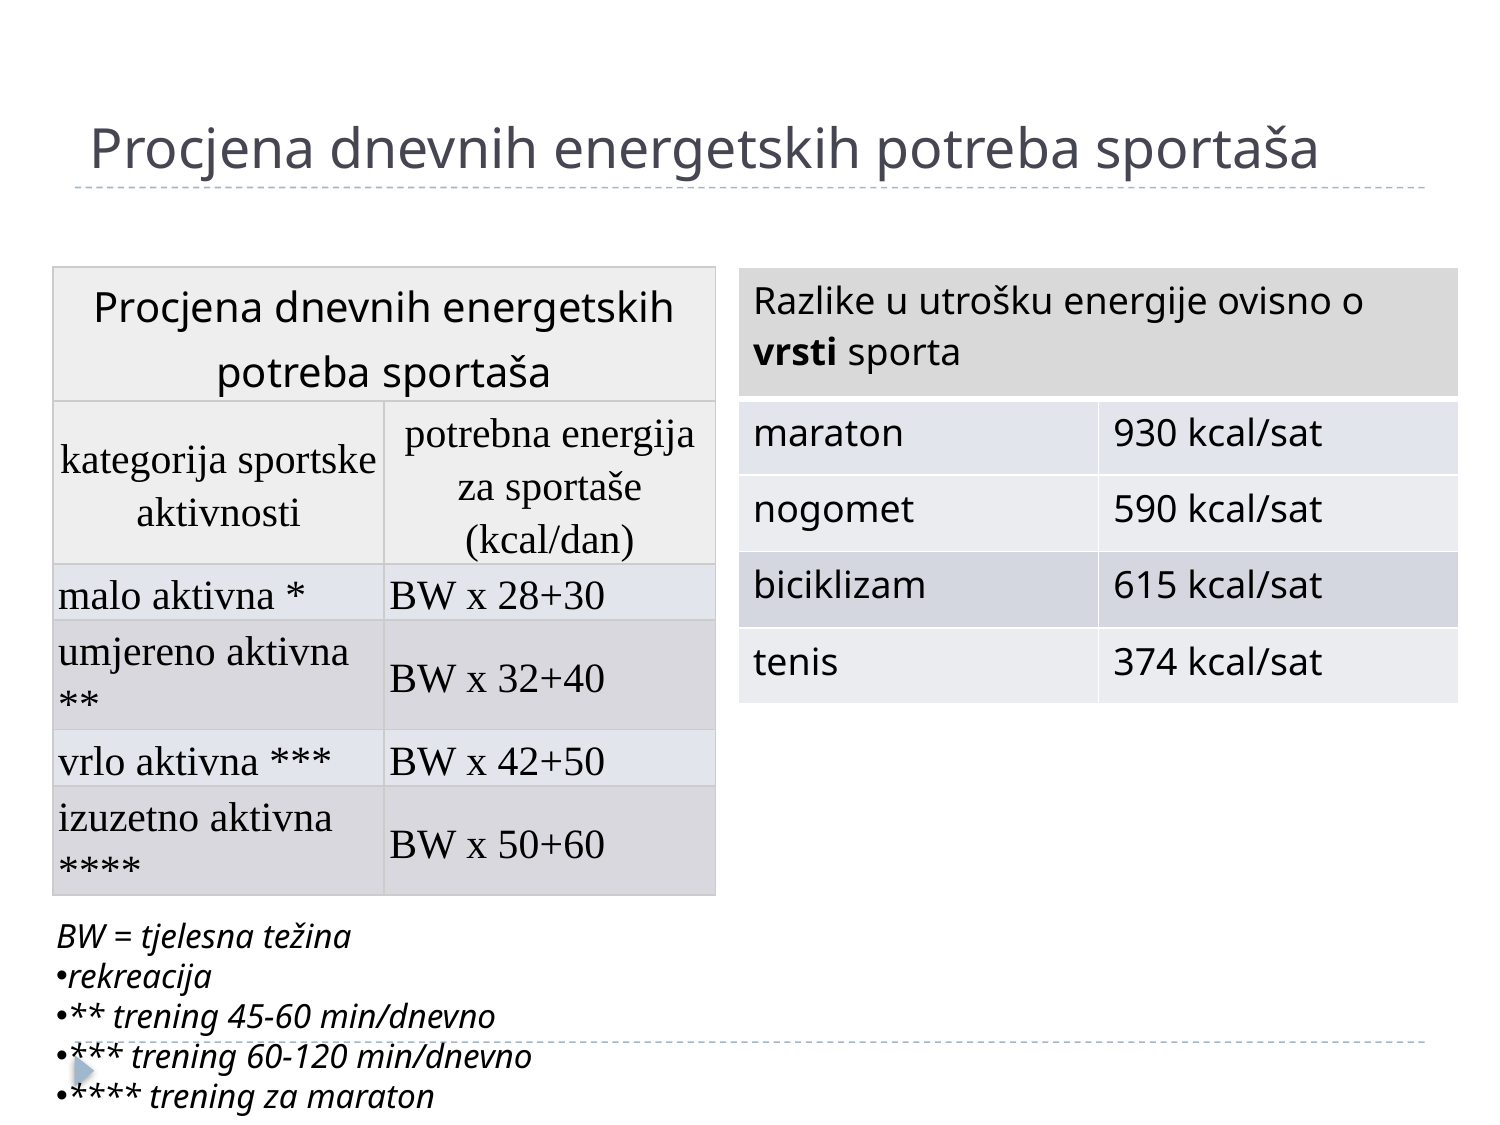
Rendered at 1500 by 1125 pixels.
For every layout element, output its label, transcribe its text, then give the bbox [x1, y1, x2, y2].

table_cell BW x 50+60 [385, 787, 715, 894]
table_cell 374 kcal/sat [1099, 629, 1458, 703]
table_cell 590 kcal/sat [1099, 476, 1458, 551]
table_cell BW x 42+50 [385, 730, 715, 785]
text_box BW = tjelesna težina rekreacija ** trening 45-60 min/dnevno *** trening 60-120 min/dnevno **** trening za maraton [41, 907, 703, 1123]
table_cell malo aktivna * [54, 565, 383, 619]
table_cell tenis [739, 629, 1098, 703]
table_cell izuzetno aktivna **** [54, 787, 383, 894]
table_cell 615 kcal/sat [1099, 552, 1458, 627]
table_cell vrlo aktivna *** [54, 730, 383, 785]
table_cell BW x 28+30 [385, 565, 715, 619]
table_cell maraton [739, 402, 1098, 474]
table_cell nogomet [739, 476, 1098, 551]
table_header Procjena dnevnih energetskih potreba sportaša [54, 268, 715, 400]
table_header Razlike u utrošku energije ovisno o vrsti sporta [739, 268, 1458, 396]
table_cell kategorija sportske aktivnosti [54, 402, 383, 563]
table_cell biciklizam [739, 552, 1098, 627]
table_cell BW x 32+40 [385, 621, 715, 729]
title Procjena dnevnih energetskih potreba sportaša [75, 37, 1425, 188]
table_cell 930 kcal/sat [1099, 402, 1458, 474]
table_cell potrebna energija za sportaše (kcal/dan) [385, 402, 715, 563]
table_cell umjereno aktivna ** [54, 621, 383, 729]
